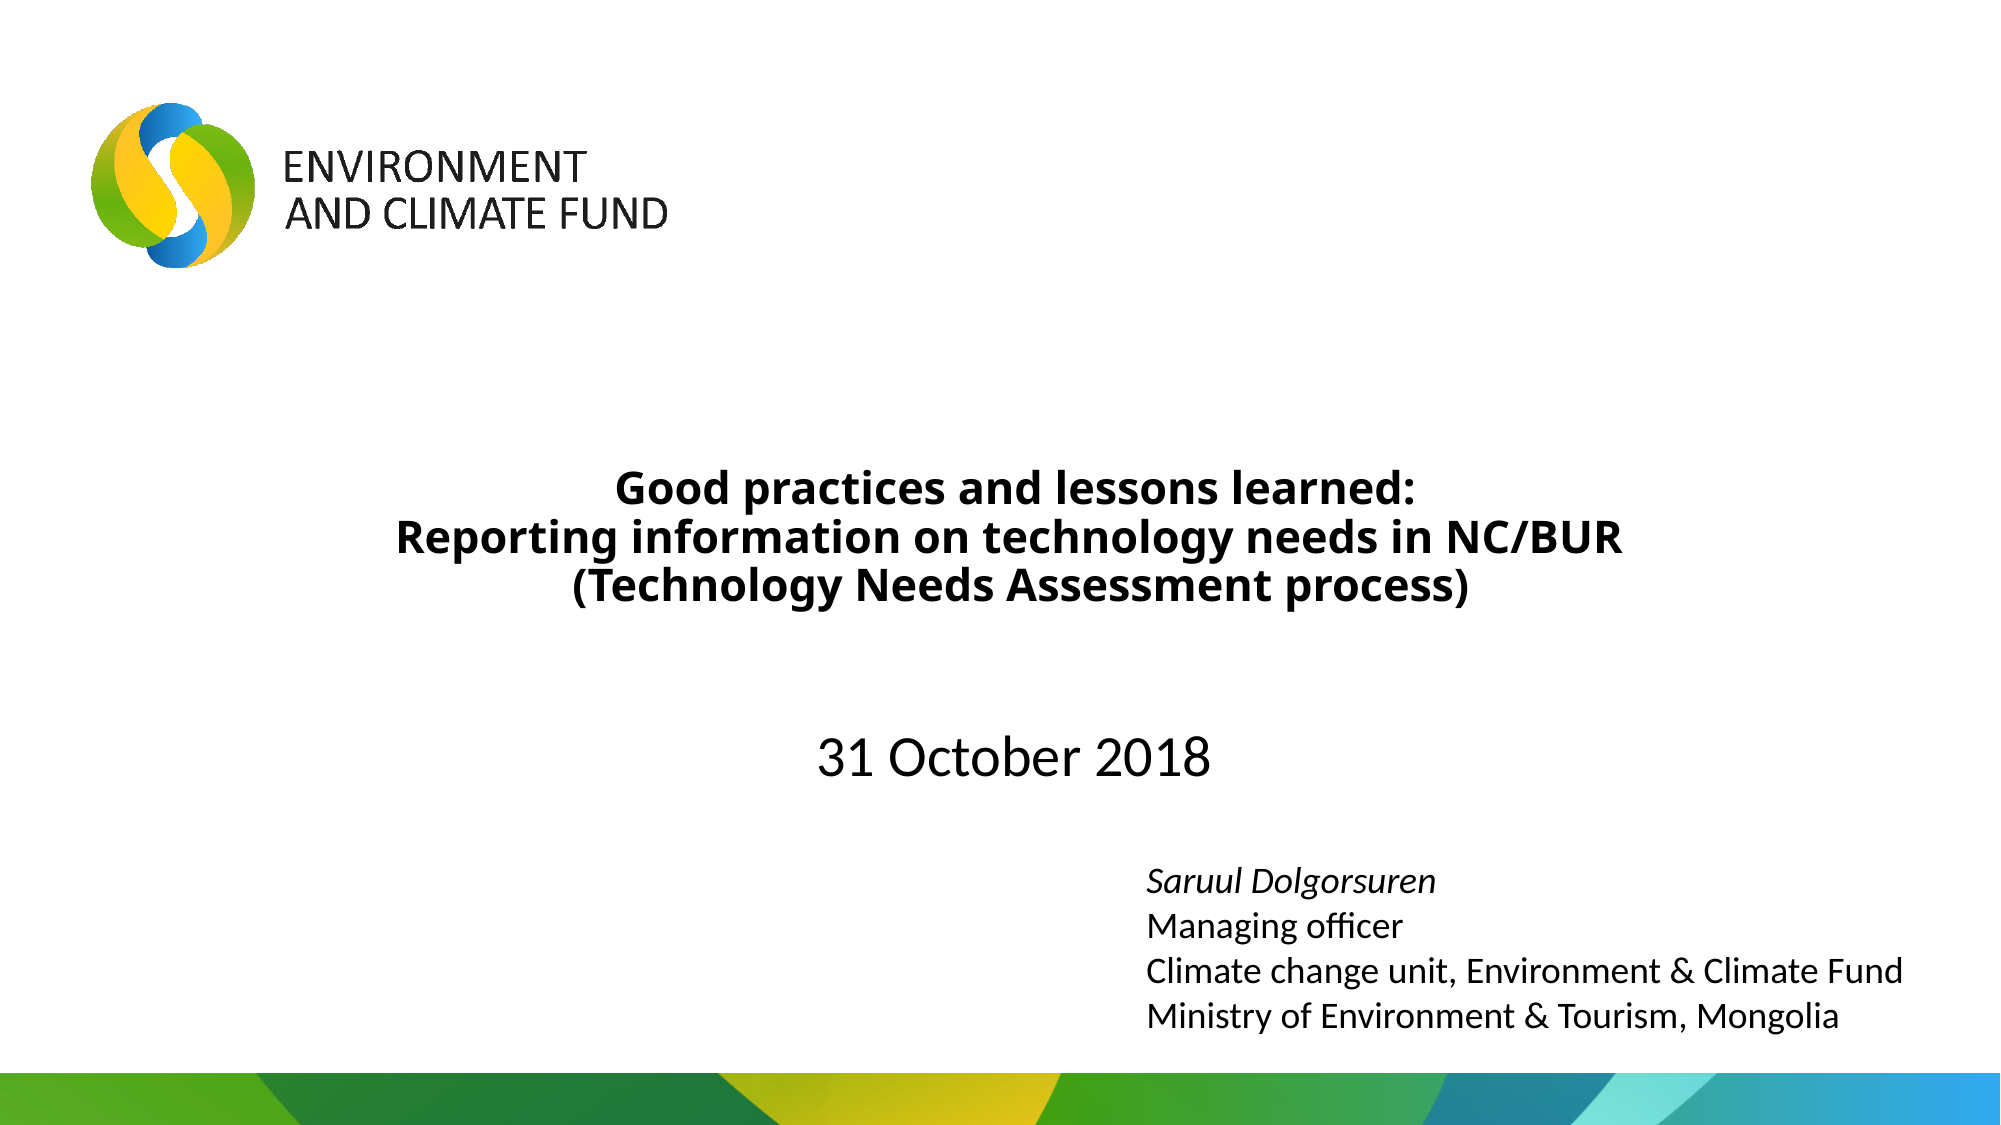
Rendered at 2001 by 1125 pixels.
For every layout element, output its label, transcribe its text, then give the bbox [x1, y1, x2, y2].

text_box Saruul Dolgorsuren Managing officer Climate change unit, Environment & Climate Fund Ministry of Environment & Tourism, Mongolia [1131, 848, 1932, 1044]
picture [0, 1073, 2000, 1125]
list 31 October 2018 [158, 719, 1884, 870]
picture [91, 103, 667, 268]
title Good practices and lessons learned: Reporting information on technology needs in NC/BUR (Technology Needs Assessment process) [158, 457, 1884, 675]
